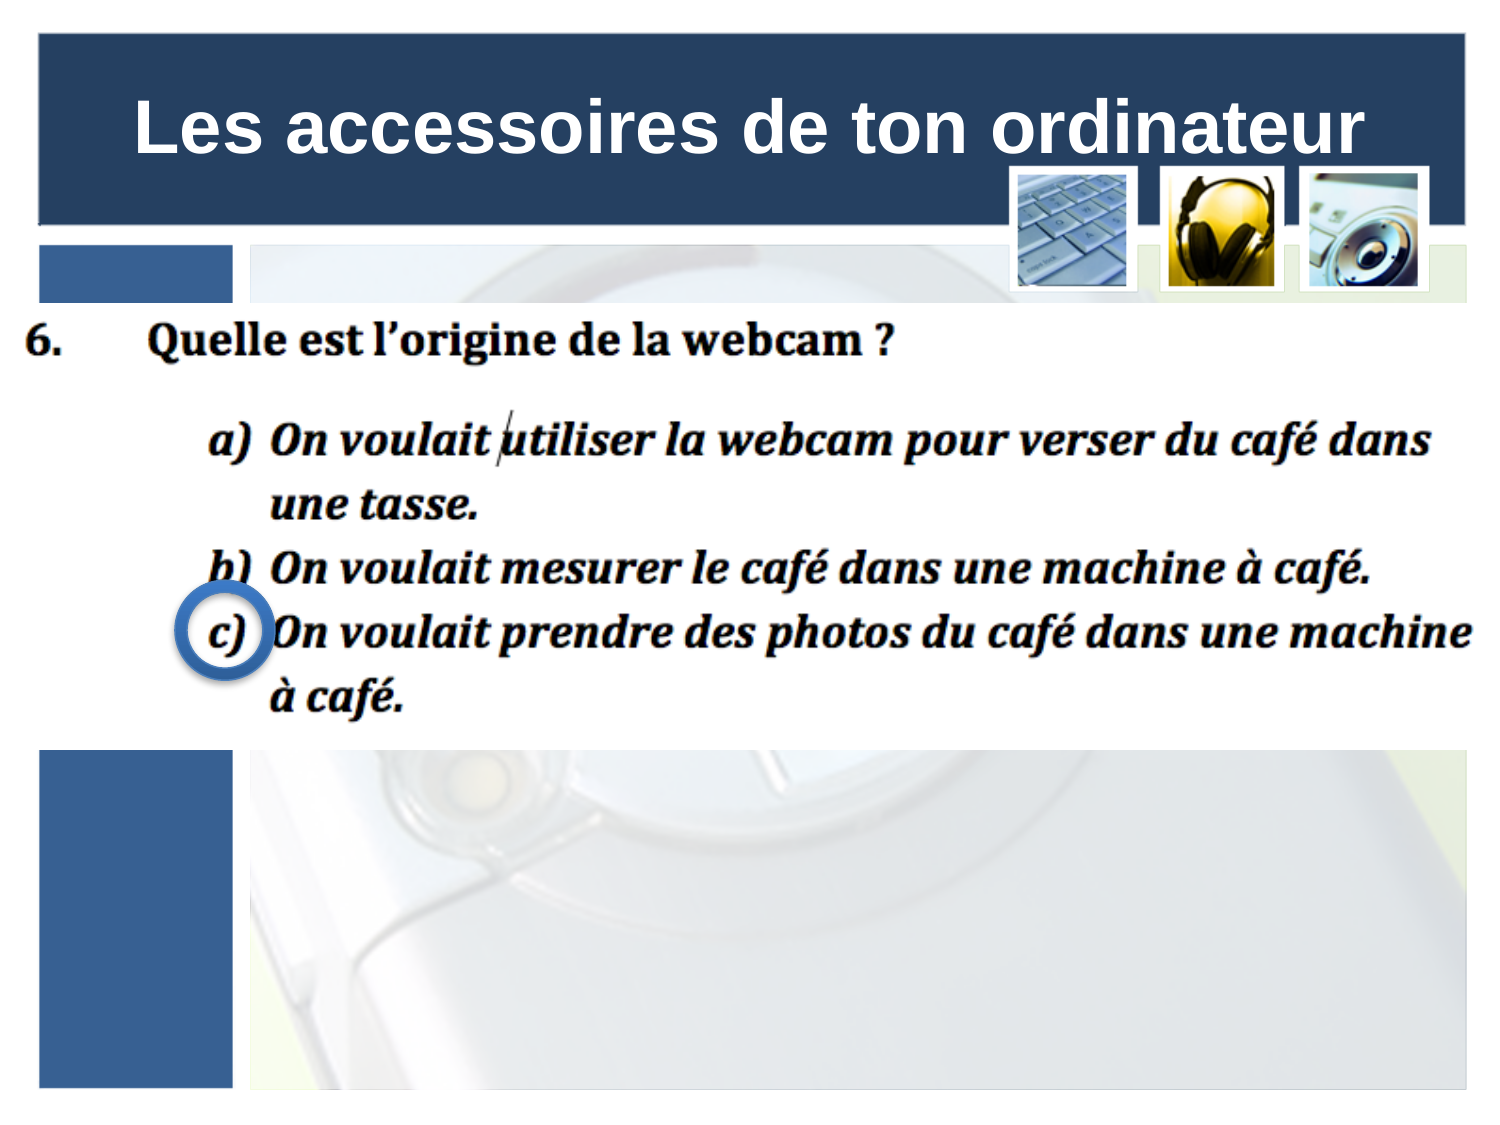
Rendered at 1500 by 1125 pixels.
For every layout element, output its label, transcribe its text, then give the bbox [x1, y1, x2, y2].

picture [0, 0, 1500, 1125]
title Les accessoires de ton ordinateur [75, 60, 1425, 186]
